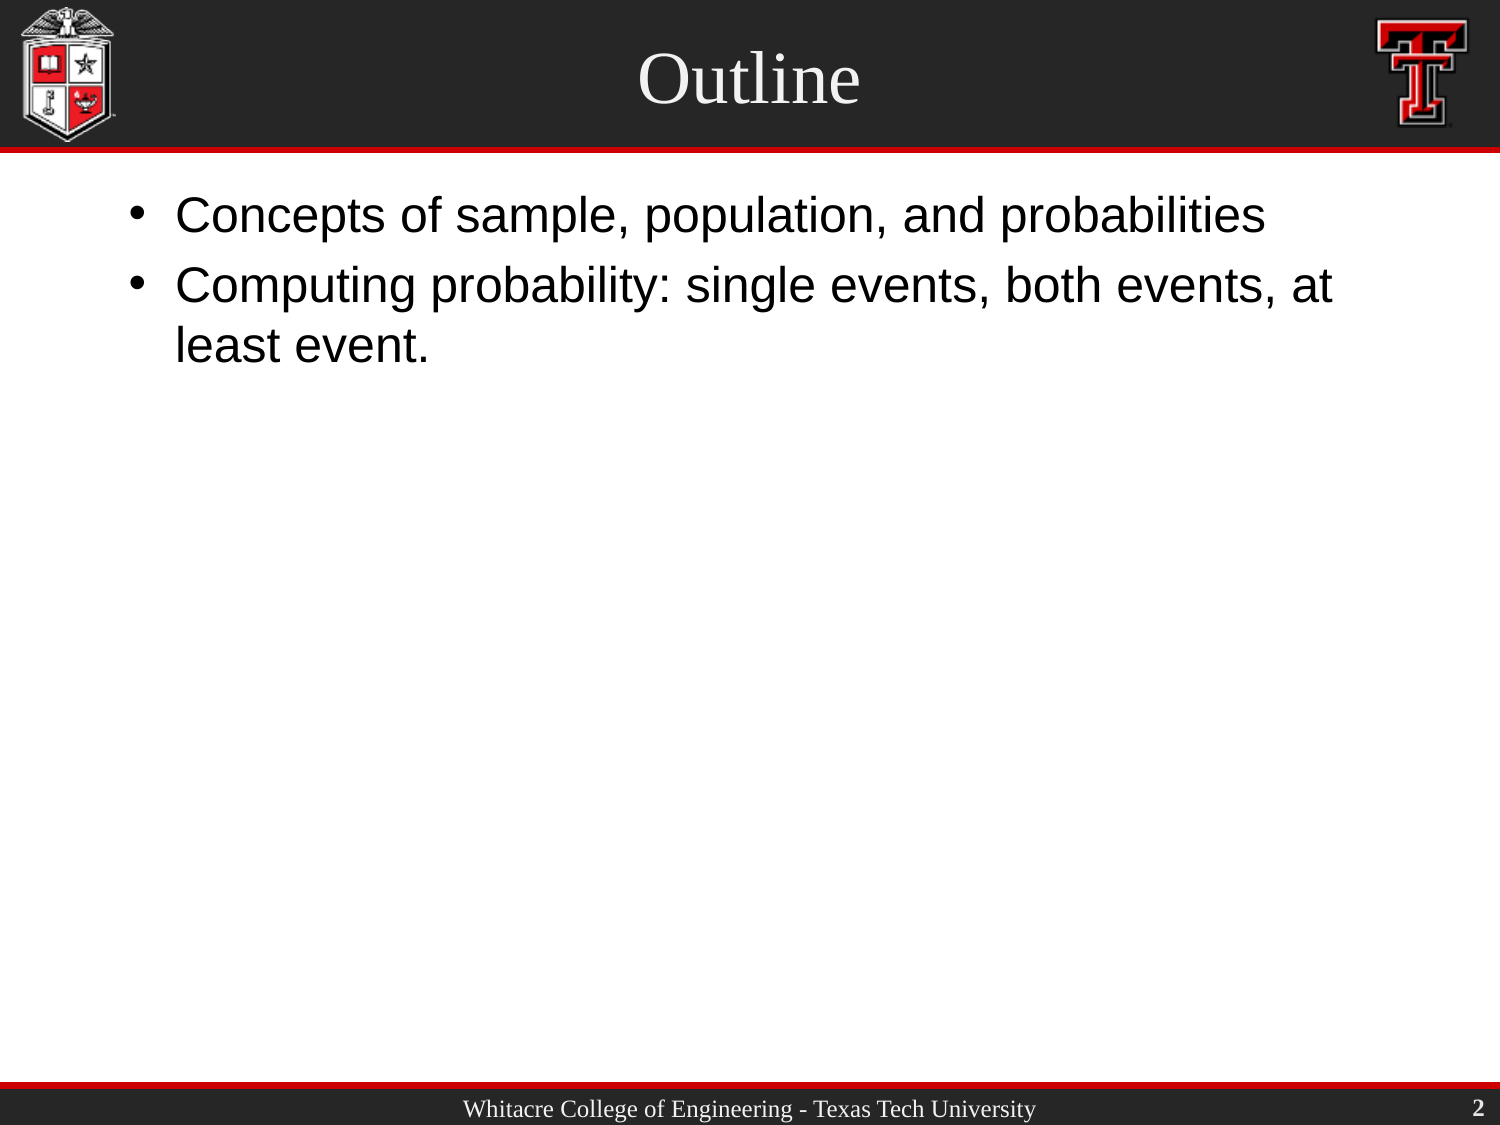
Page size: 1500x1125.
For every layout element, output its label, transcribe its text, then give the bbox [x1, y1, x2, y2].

picture [21, 7, 116, 142]
picture [1373, 14, 1472, 128]
list Concepts of sample, population, and probabilities Computing probability: single events, both events, at least event. [113, 174, 1431, 1075]
slide_number 2 [1392, 1086, 1500, 1125]
title Outline [151, 6, 1349, 141]
